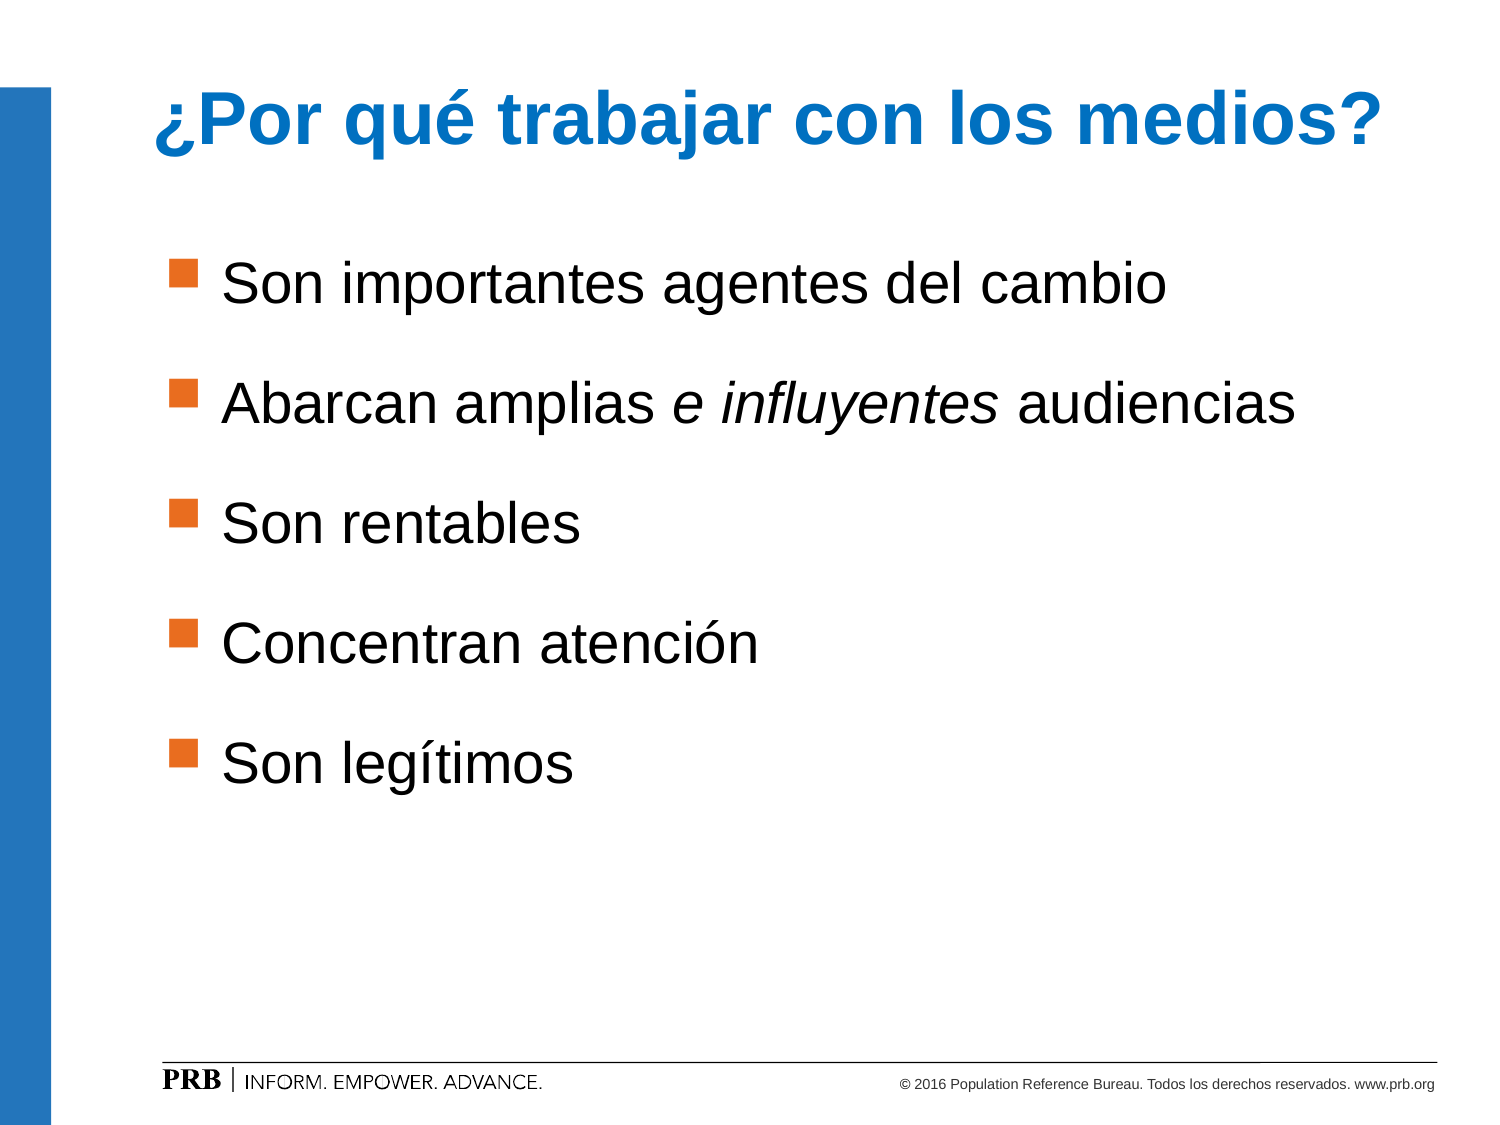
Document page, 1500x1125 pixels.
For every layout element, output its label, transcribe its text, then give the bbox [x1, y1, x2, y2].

list Son importantes agentes del cambio Abarcan amplias e influyentes audiencias Son rentables Concentran atención Son legítimos [150, 237, 1418, 925]
title ¿Por qué trabajar con los medios? [137, 62, 1413, 200]
